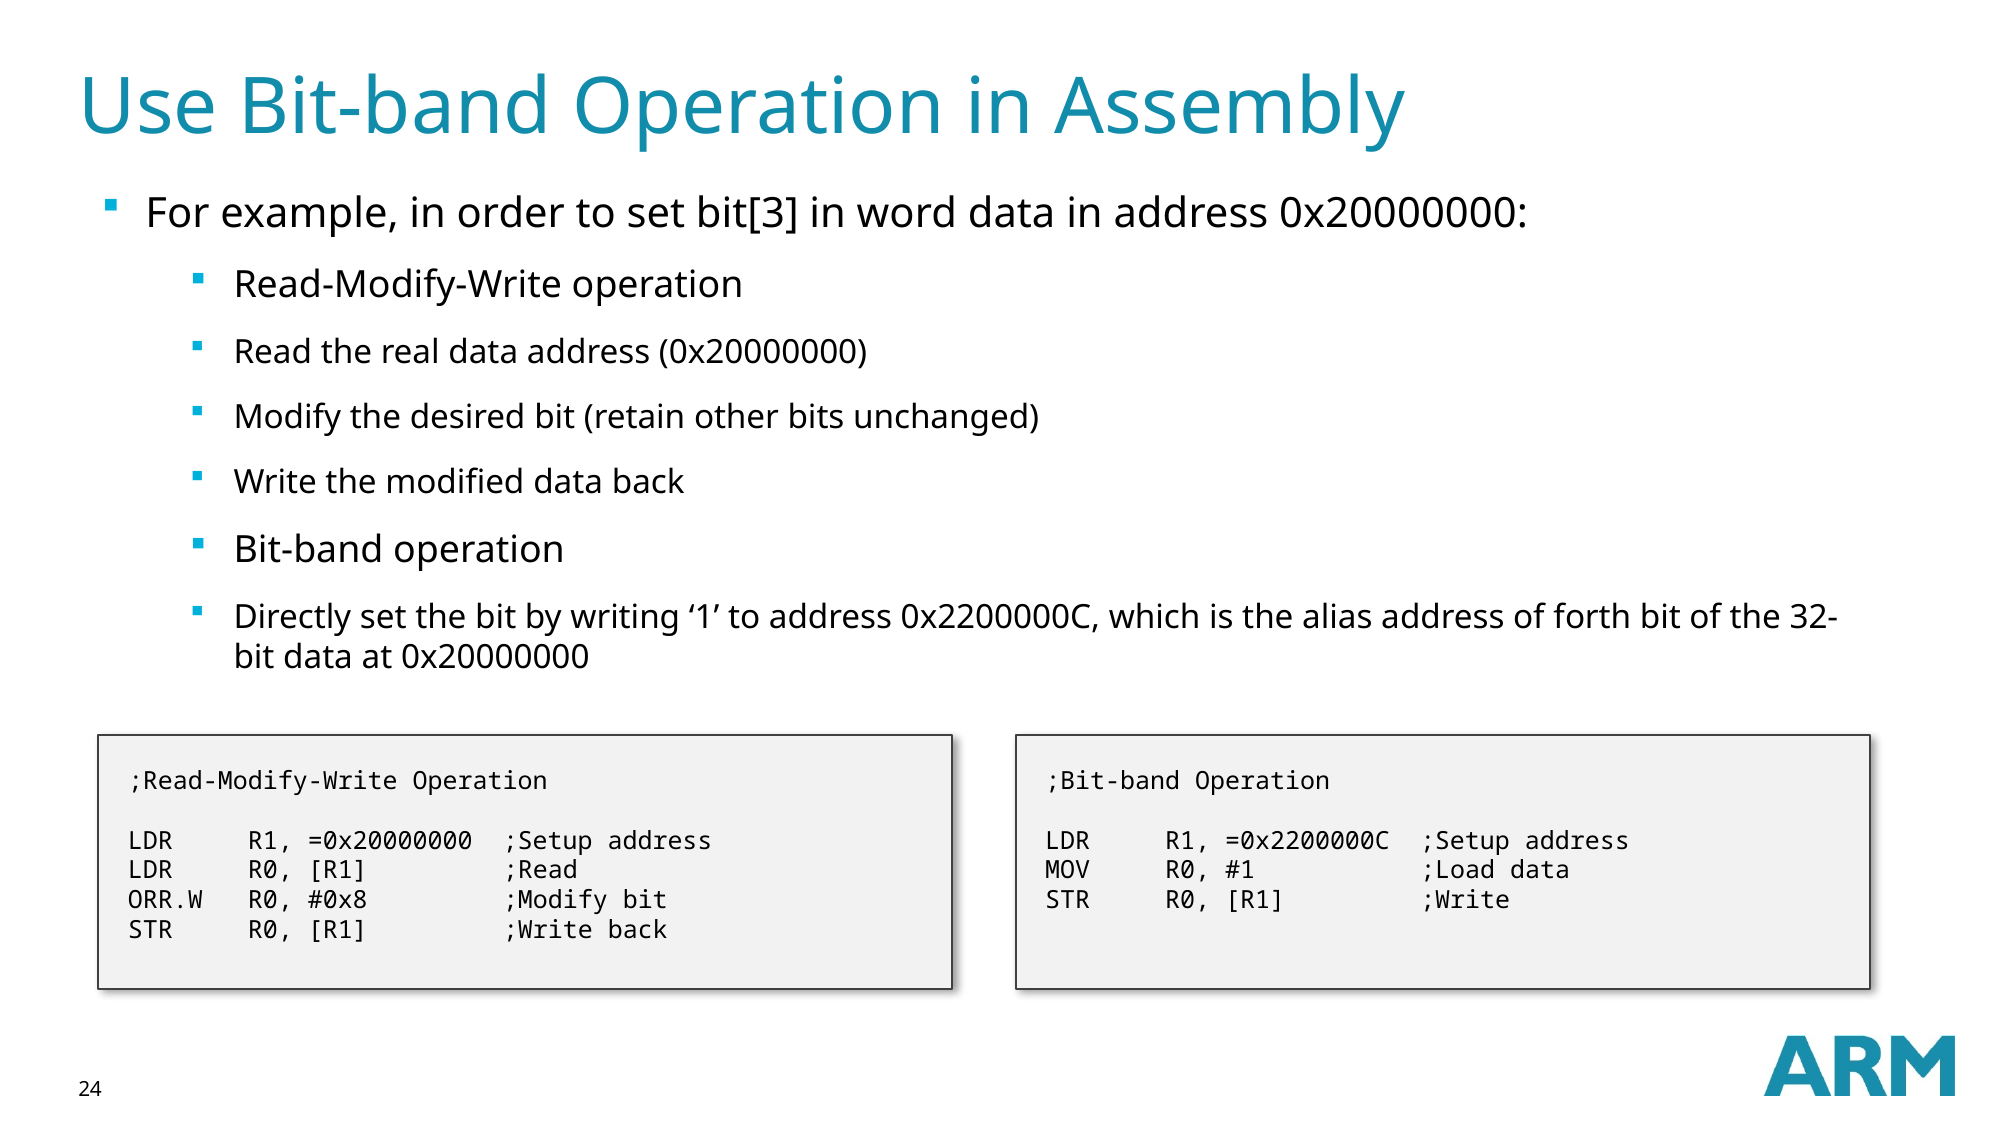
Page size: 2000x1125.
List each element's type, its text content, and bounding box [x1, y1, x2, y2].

title Use Bit-band Operation in Assembly [78, 55, 1910, 150]
list For example, in order to set bit[3] in word data in address 0x20000000: Read-Modify-Write operation Read the real data address (0x20000000) Modify the desired bit (retain other bits unchanged) Write the modified data back Bit-band operation Directly set the bit by writing ‘1’ to address 0x2200000C, which is the alias address of forth bit of the 32-bit data at 0x20000000 [101, 185, 1853, 715]
text_box ;Bit-band Operation LDR R1, =0x2200000C ;Setup address MOV R0, #1 ;Load data STR R0, [R1] ;Write [1015, 734, 1870, 989]
picture [1763, 1035, 1955, 1096]
text_box ;Read-Modify-Write Operation LDR R1, =0x20000000 ;Setup address LDR R0, [R1] ;Read ORR.W R0, #0x8 ;Modify bit STR R0, [R1] ;Write back [98, 734, 953, 989]
